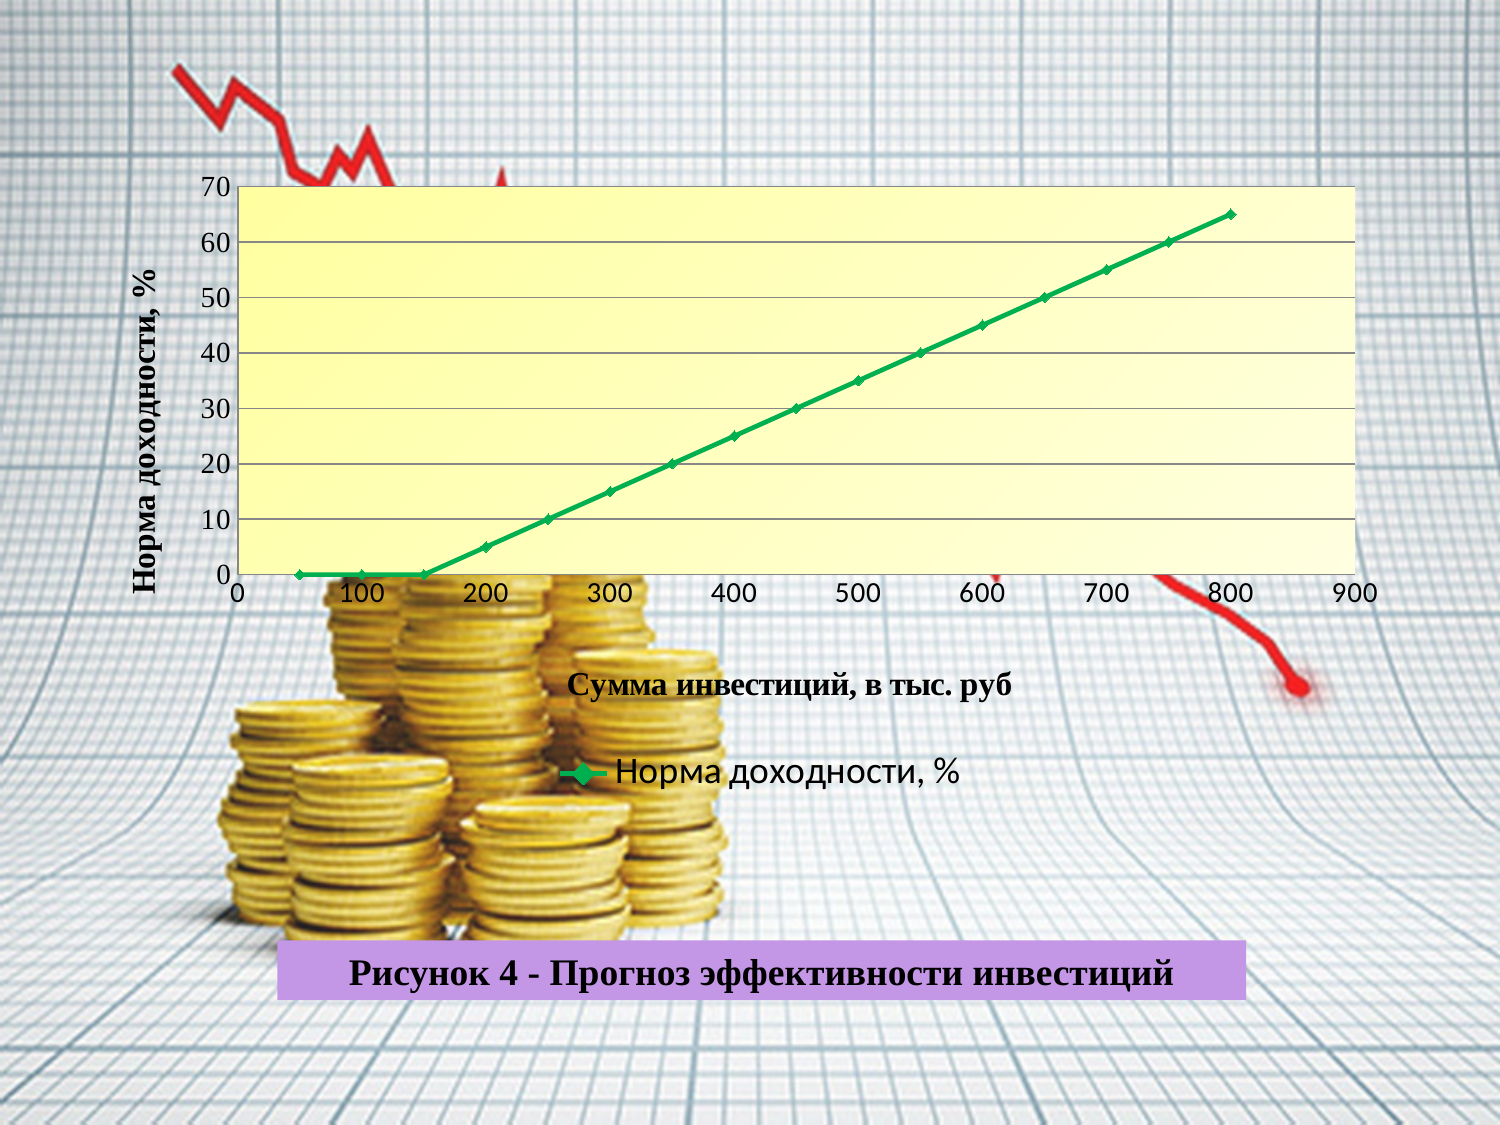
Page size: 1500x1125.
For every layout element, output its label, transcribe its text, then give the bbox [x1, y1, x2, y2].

text_box Рисунок 4 - Прогноз эффективности инвестиций [277, 940, 1247, 1001]
chart [64, 136, 1436, 858]
